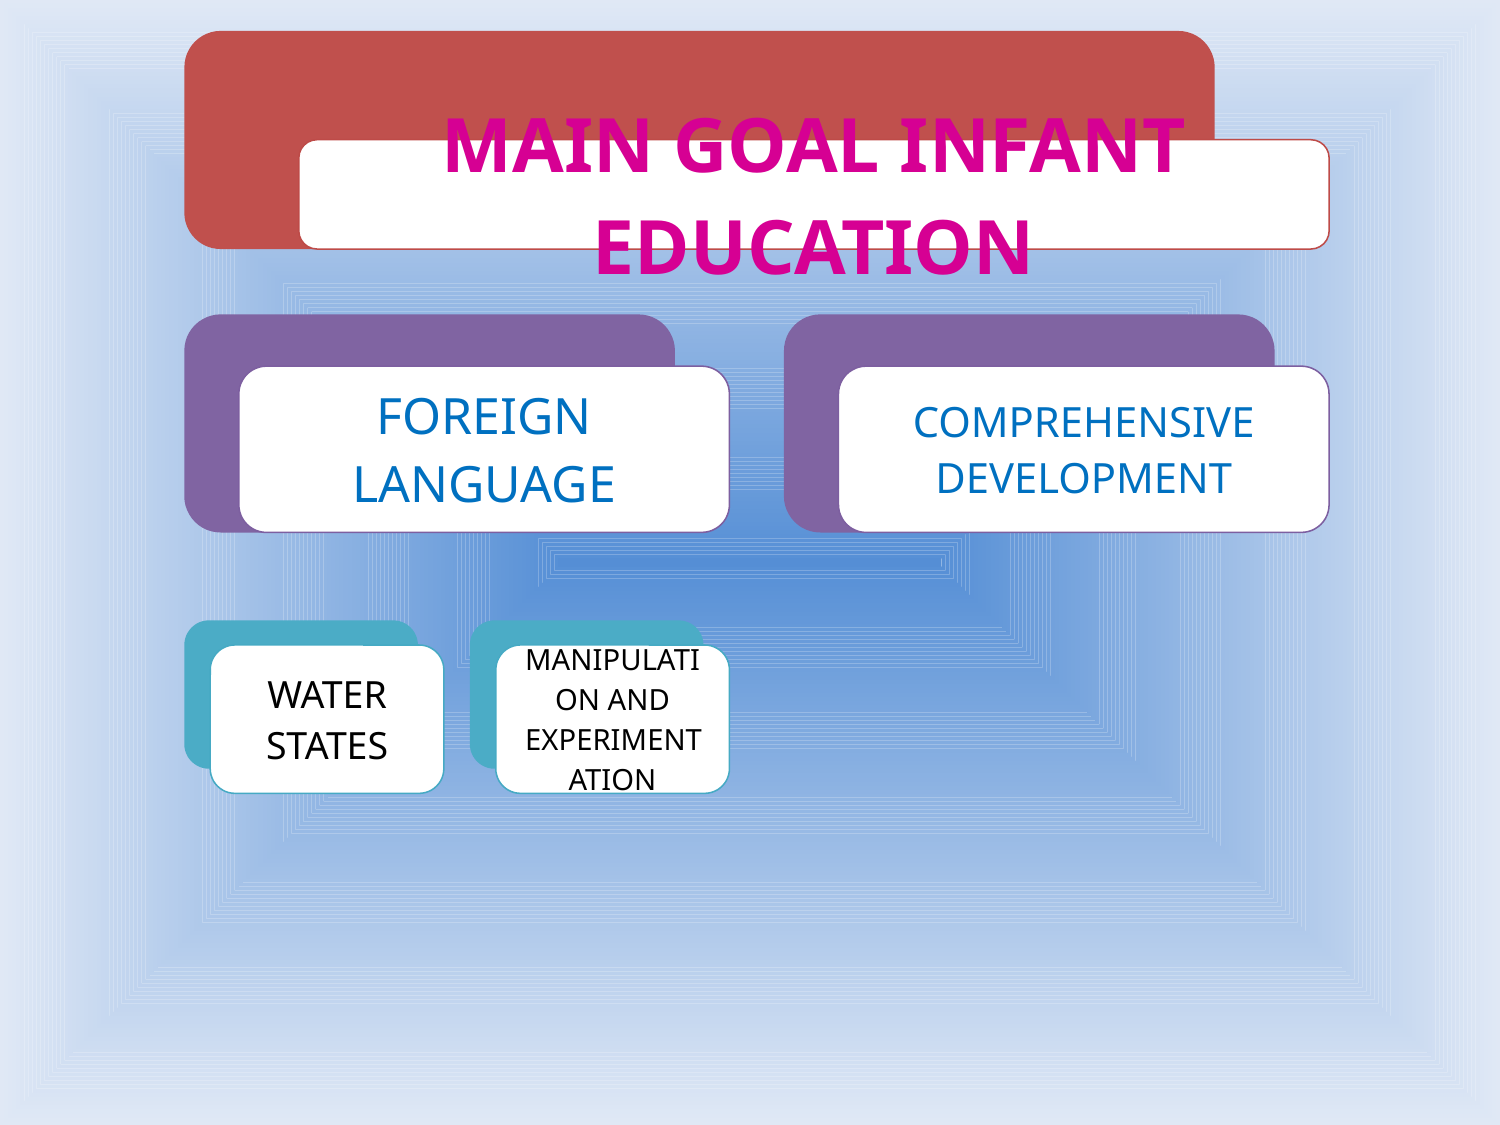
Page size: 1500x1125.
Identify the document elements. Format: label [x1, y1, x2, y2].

list [41, 30, 1473, 1100]
